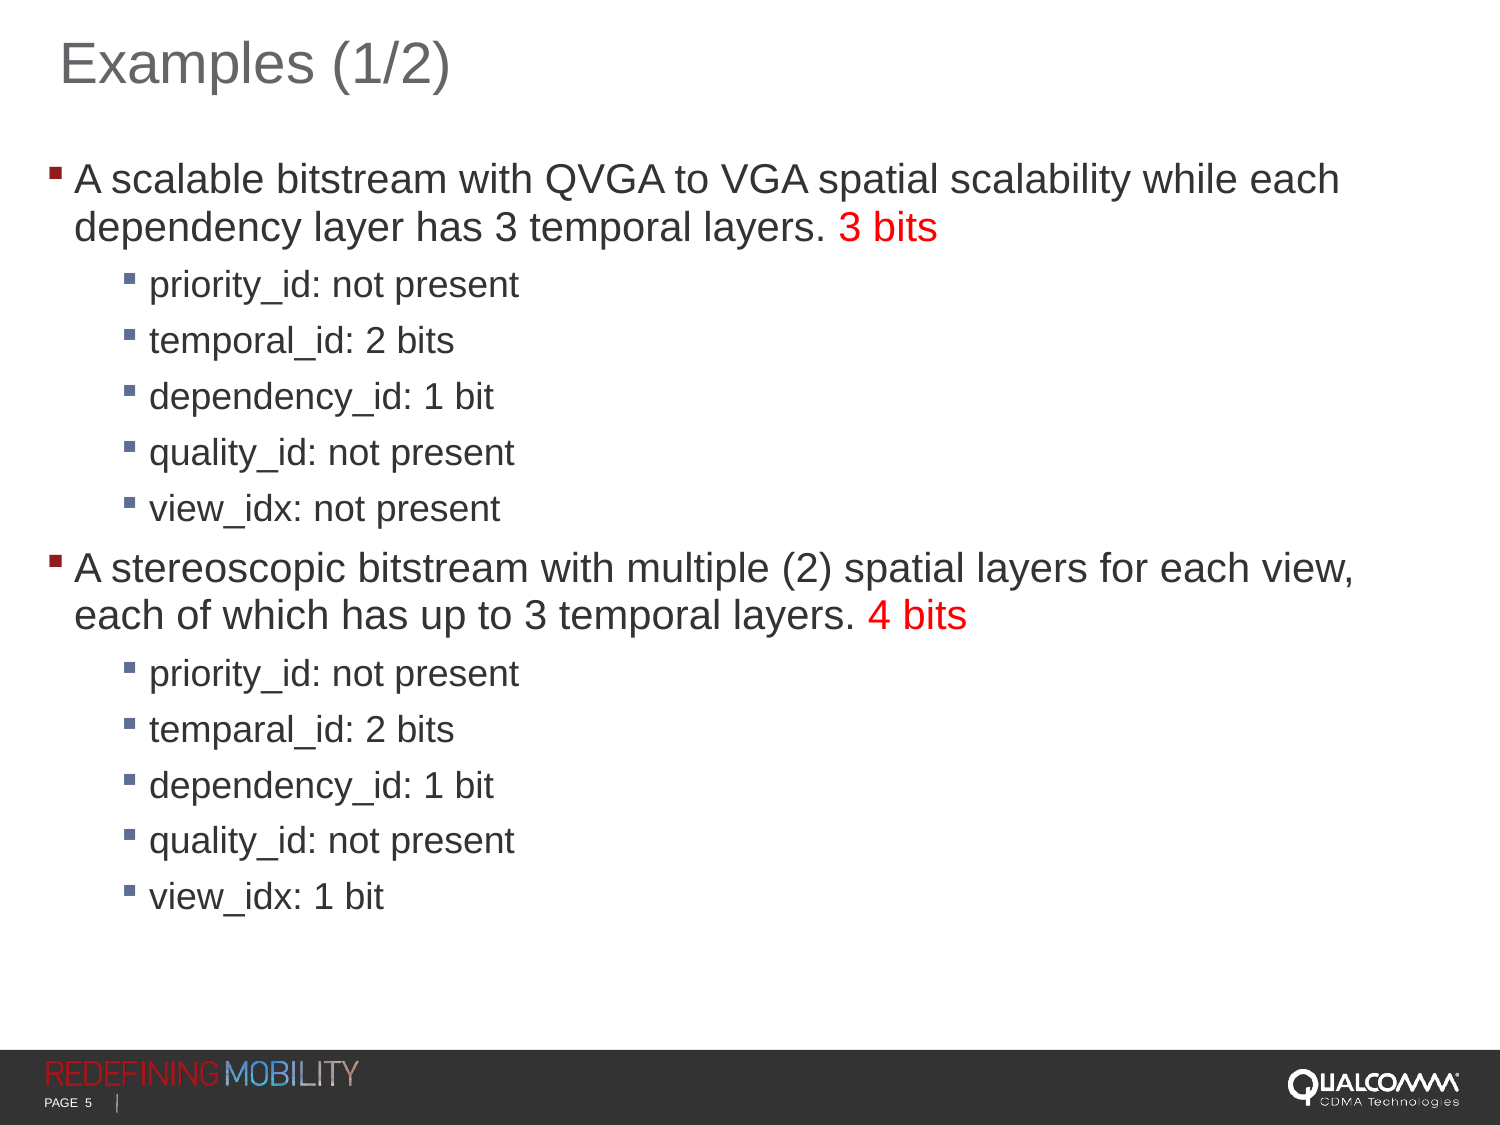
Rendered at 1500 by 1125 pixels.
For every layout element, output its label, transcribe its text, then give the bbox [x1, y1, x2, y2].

title Examples (1/2) [44, 20, 1483, 113]
picture [31, 1049, 369, 1098]
list A scalable bitstream with QVGA to VGA spatial scalability while each dependency layer has 3 temporal layers. 3 bits priority_id: not present temporal_id: 2 bits dependency_id: 1 bit quality_id: not present view_idx: not present A stereoscopic bitstream with multiple (2) spatial layers for each view, each of which has up to 3 temporal layers. 4 bits priority_id: not present temparal_id: 2 bits dependency_id: 1 bit quality_id: not present view_idx: 1 bit [30, 148, 1469, 1021]
picture [1278, 1058, 1478, 1114]
